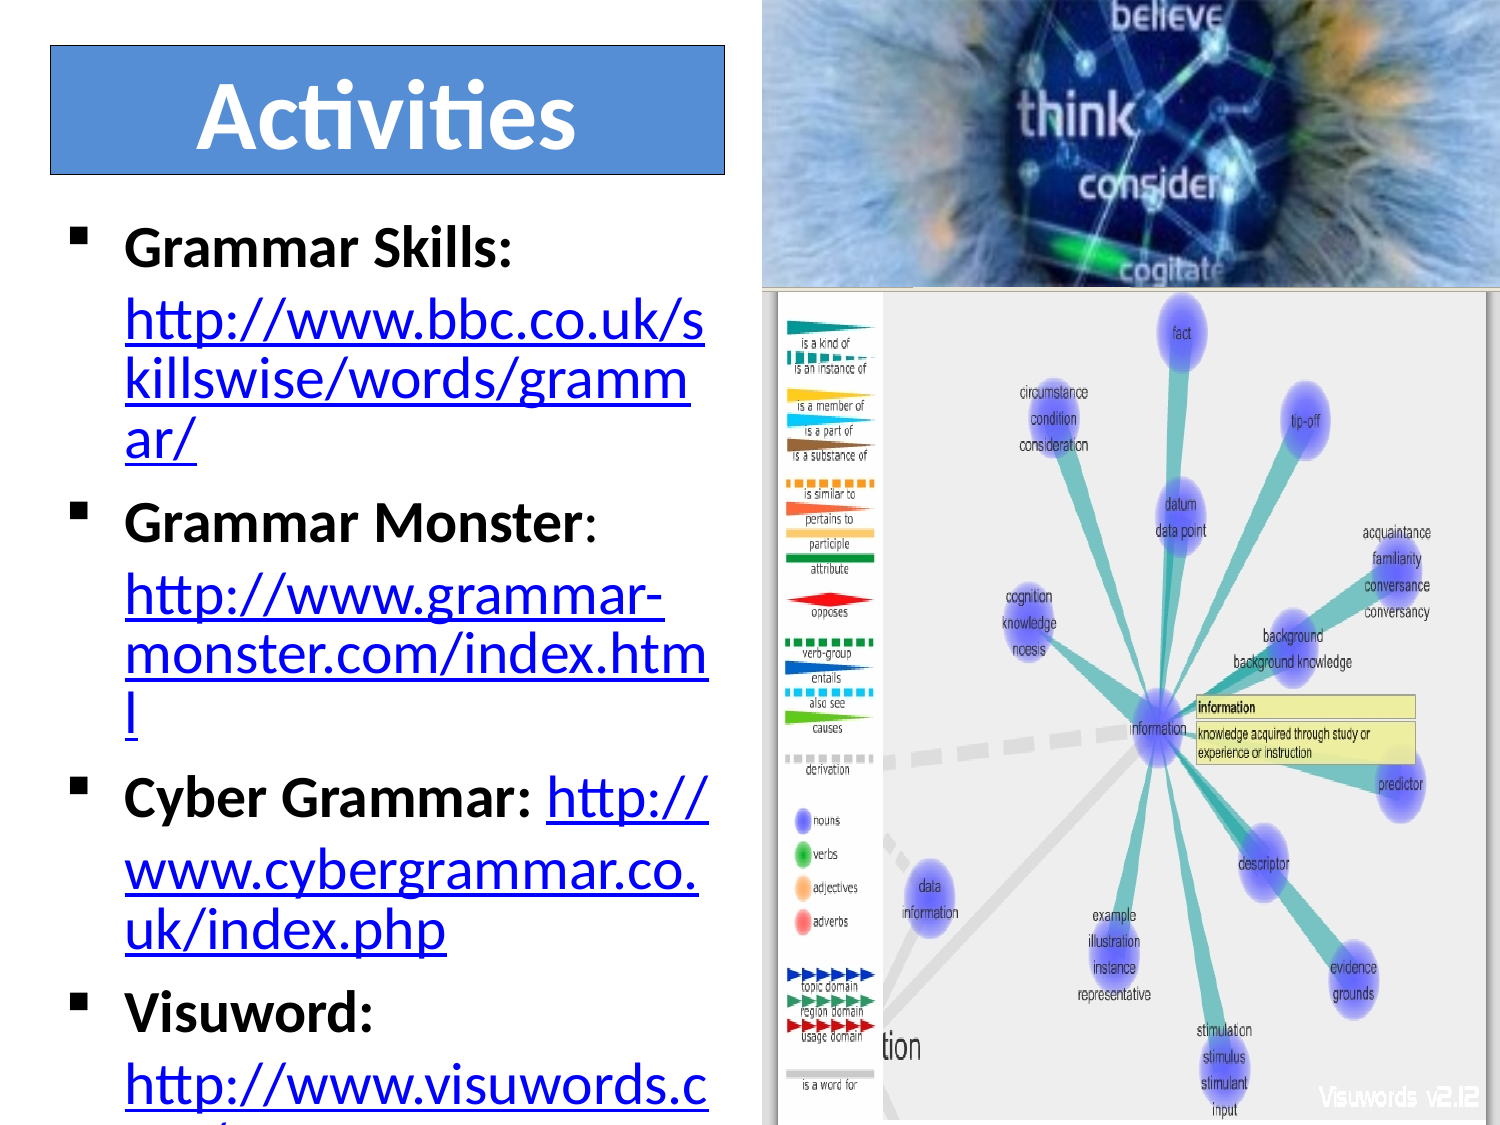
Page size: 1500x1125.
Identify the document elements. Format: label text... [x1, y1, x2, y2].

picture [762, 0, 1500, 1125]
list Grammar Skills: http://www.bbc.co.uk/skillswise/words/grammar/ Grammar Monster: http://www.grammar-monster.com/index.html Cyber Grammar: http://www.cybergrammar.co.uk/index.php Visuword: http://www.visuwords.com/ - a beautiful online thesaurus to find more effective synonyms. [50, 200, 725, 1063]
title Activities [50, 45, 725, 175]
